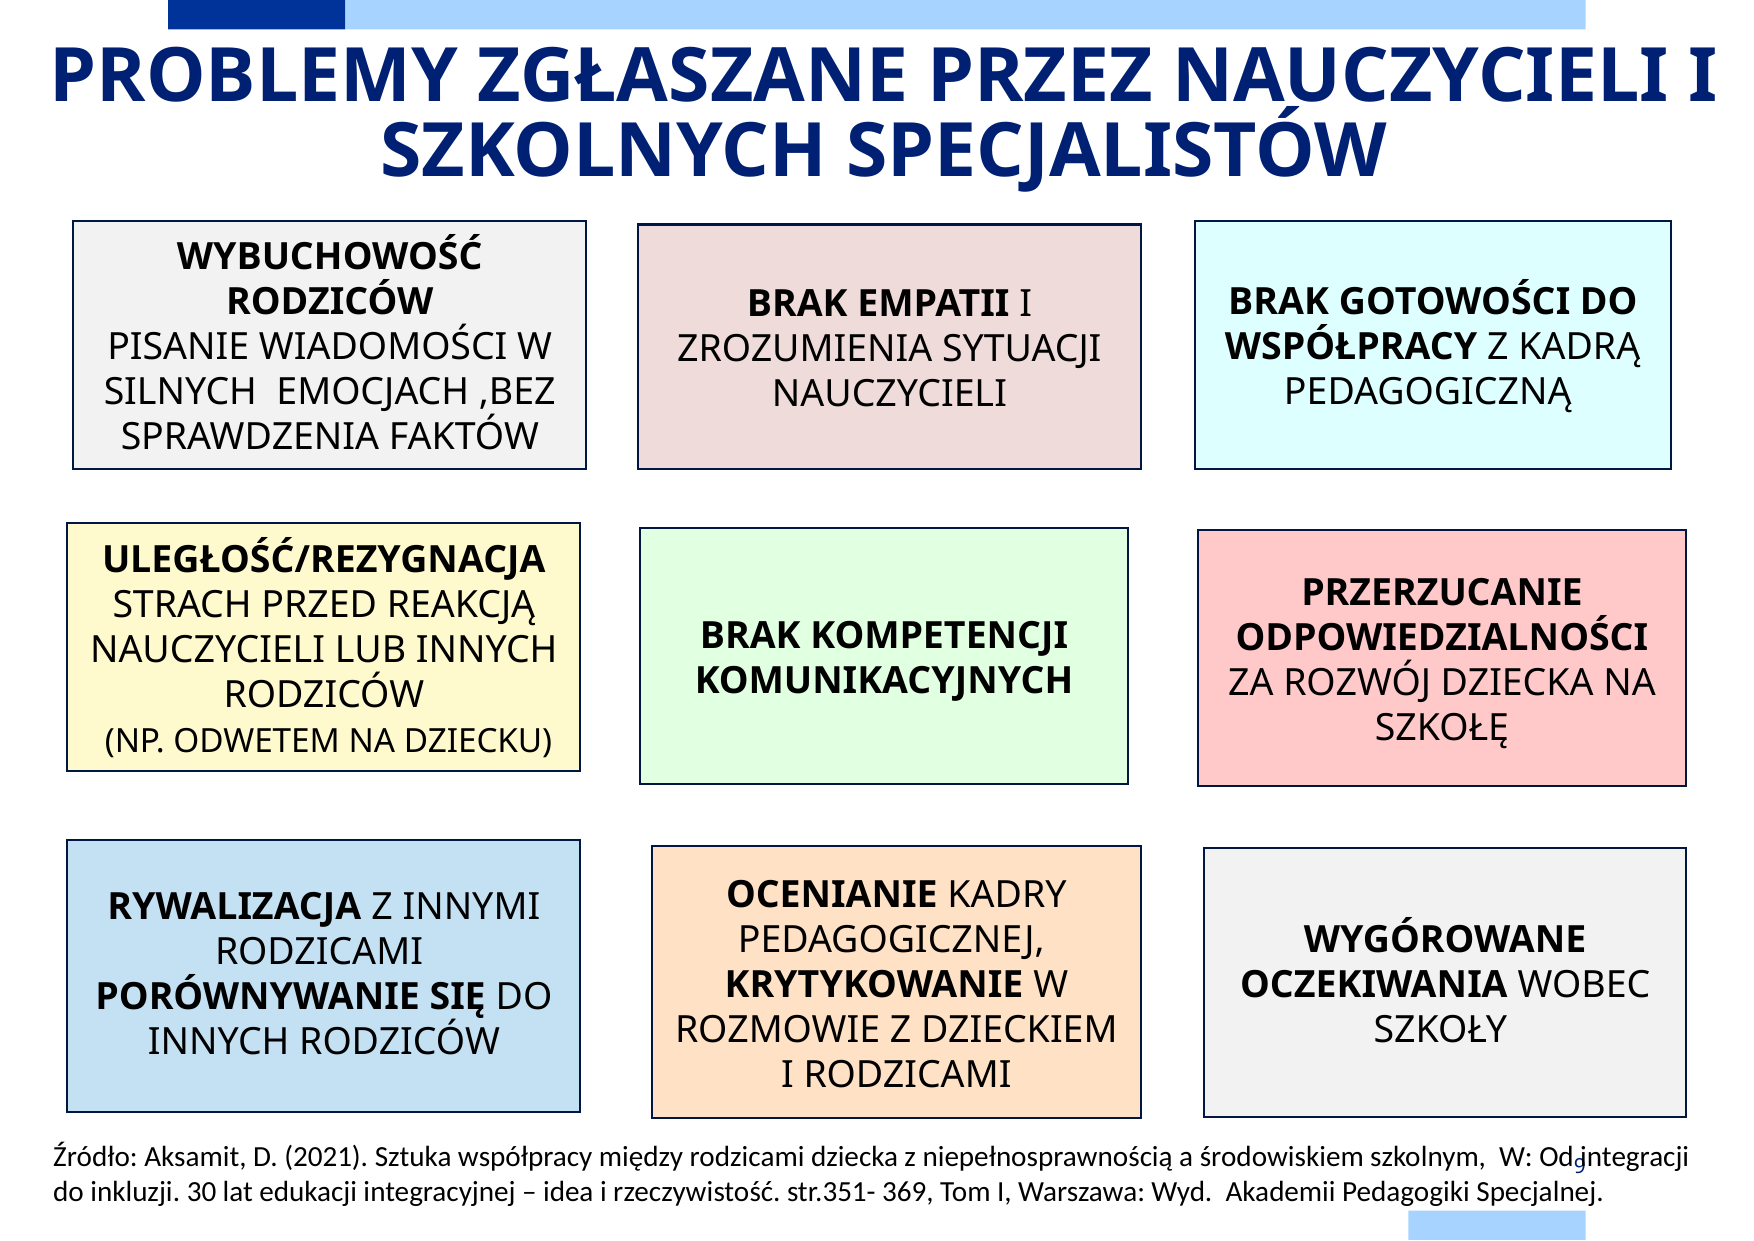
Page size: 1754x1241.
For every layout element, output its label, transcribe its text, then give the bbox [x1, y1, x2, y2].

text_box WYBUCHOWOŚĆ RODZICÓW PISANIE WIADOMOŚCI W SILNYCH EMOCJACH ,BEZ SPRAWDZENIA FAKTÓW [72, 220, 587, 360]
text_box BRAK EMPATII I ZROZUMIENIA SYTUACJI NAUCZYCIELI [637, 223, 1142, 360]
text_box Źródło: Aksamit, D. (2021). Sztuka współpracy między rodzicami dziecka z niepełnosprawnością a środowiskiem szkolnym, W: Od integracji do inkluzji. 30 lat edukacji integracyjnej – idea i rzeczywistość. str.351- 369, Tom I, Warszawa: Wyd. Akademii Pedagogiki Specjalnej. [38, 360, 1716, 1215]
title PROBLEMY ZGŁASZANE PRZEZ NAUCZYCIELI I SZKOLNYCH SPECJALISTÓW [14, 41, 1754, 325]
text_box BRAK GOTOWOŚCI DO WSPÓŁPRACY Z KADRĄ PEDAGOGICZNĄ [1194, 220, 1672, 360]
